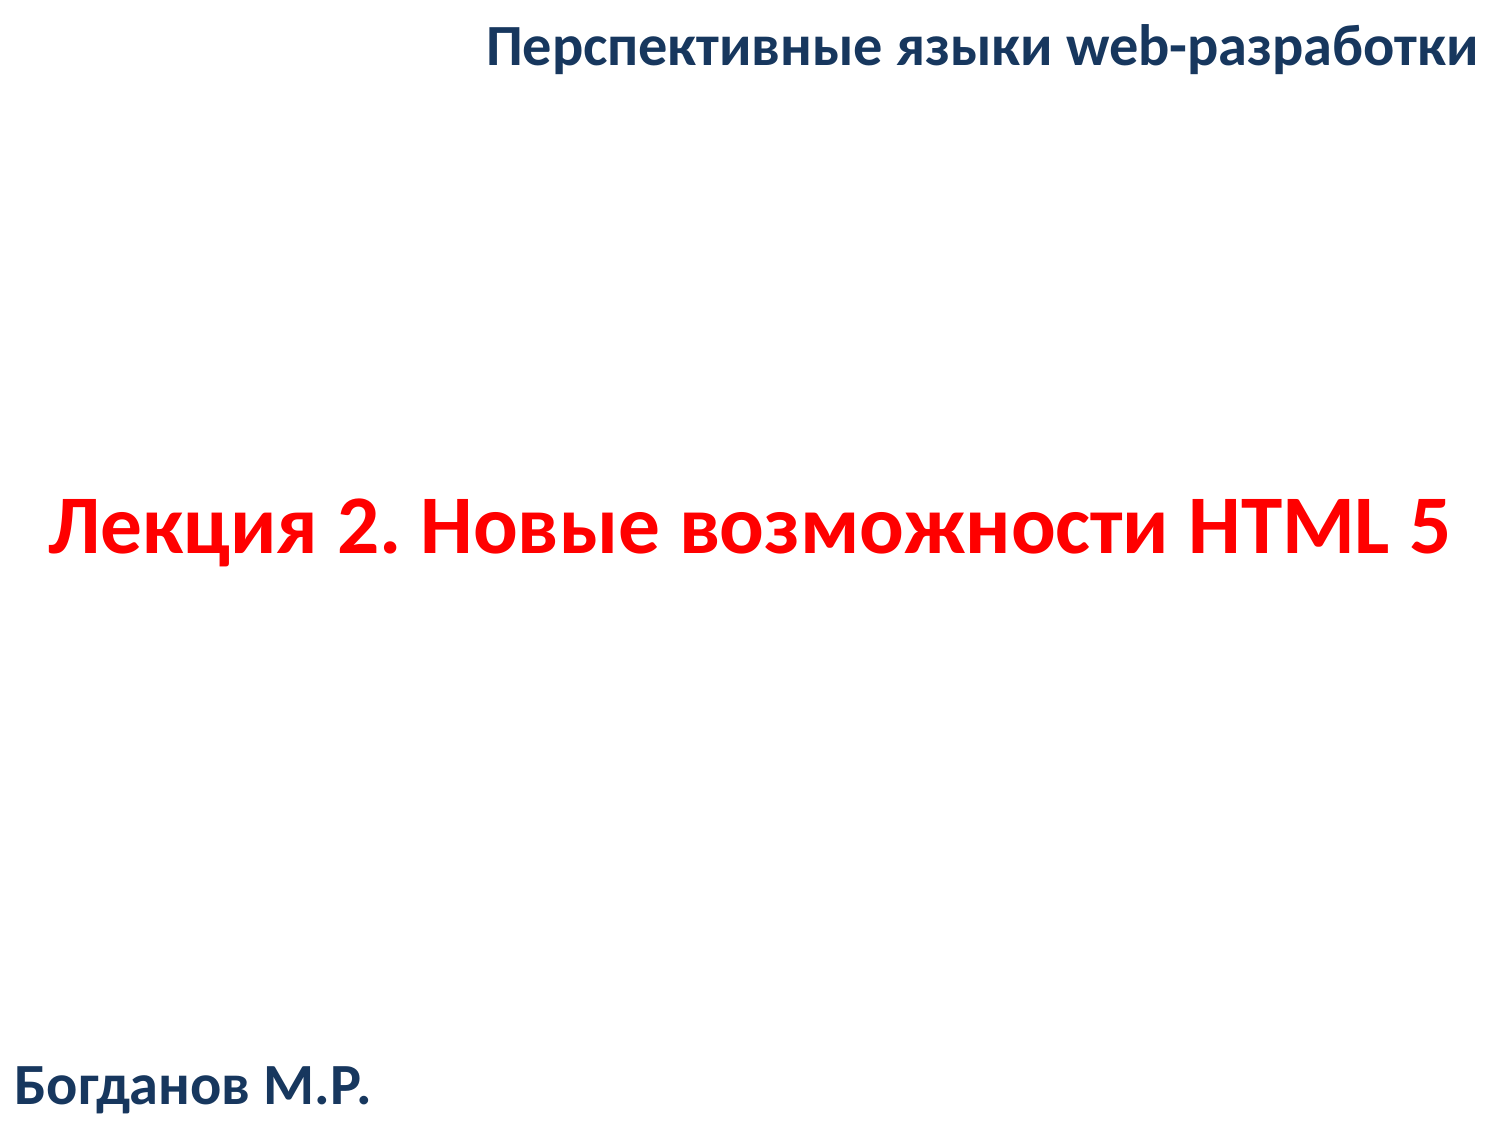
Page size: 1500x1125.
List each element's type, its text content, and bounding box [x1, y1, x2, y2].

text_box Перспективные языки web-разработки [471, 0, 1494, 85]
text_box Богданов М.Р. [0, 1039, 387, 1124]
text_box Лекция 2. Новые возможности HTML 5 [0, 462, 1500, 578]
